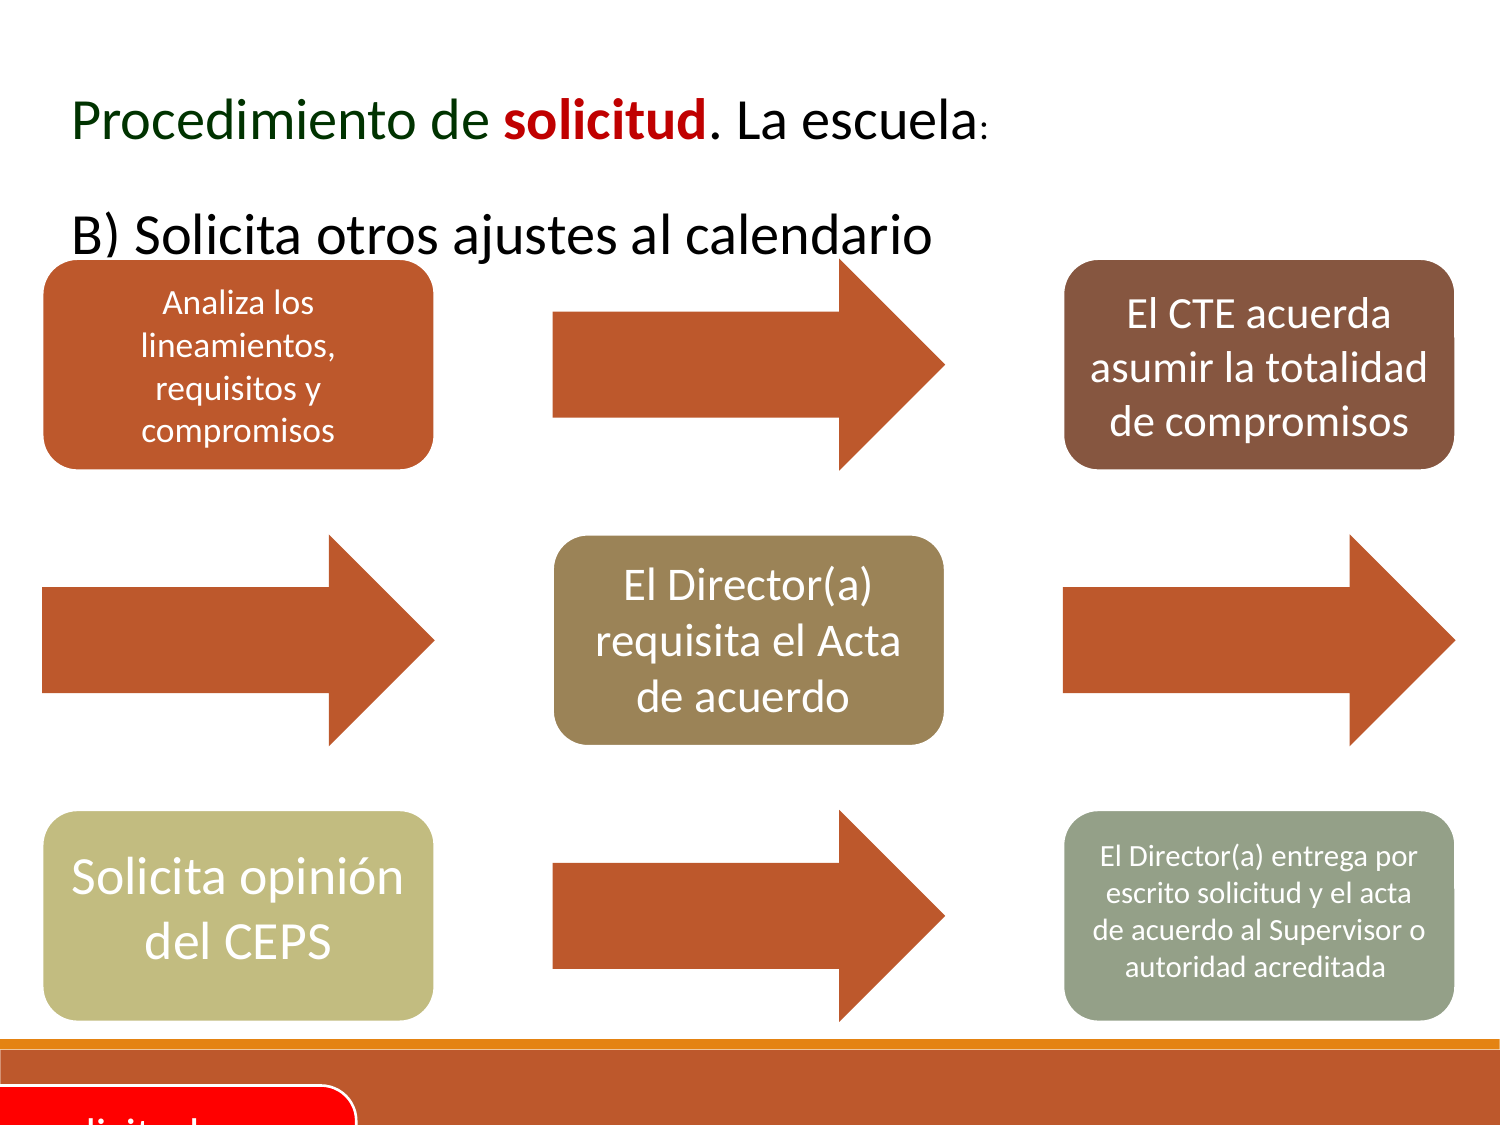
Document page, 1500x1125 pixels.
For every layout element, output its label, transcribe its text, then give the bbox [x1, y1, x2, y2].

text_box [41, 258, 1457, 1026]
text_box Procedimiento de solicitud. La escuela: B) Solicita otros ajustes al calendario [56, 73, 1441, 255]
